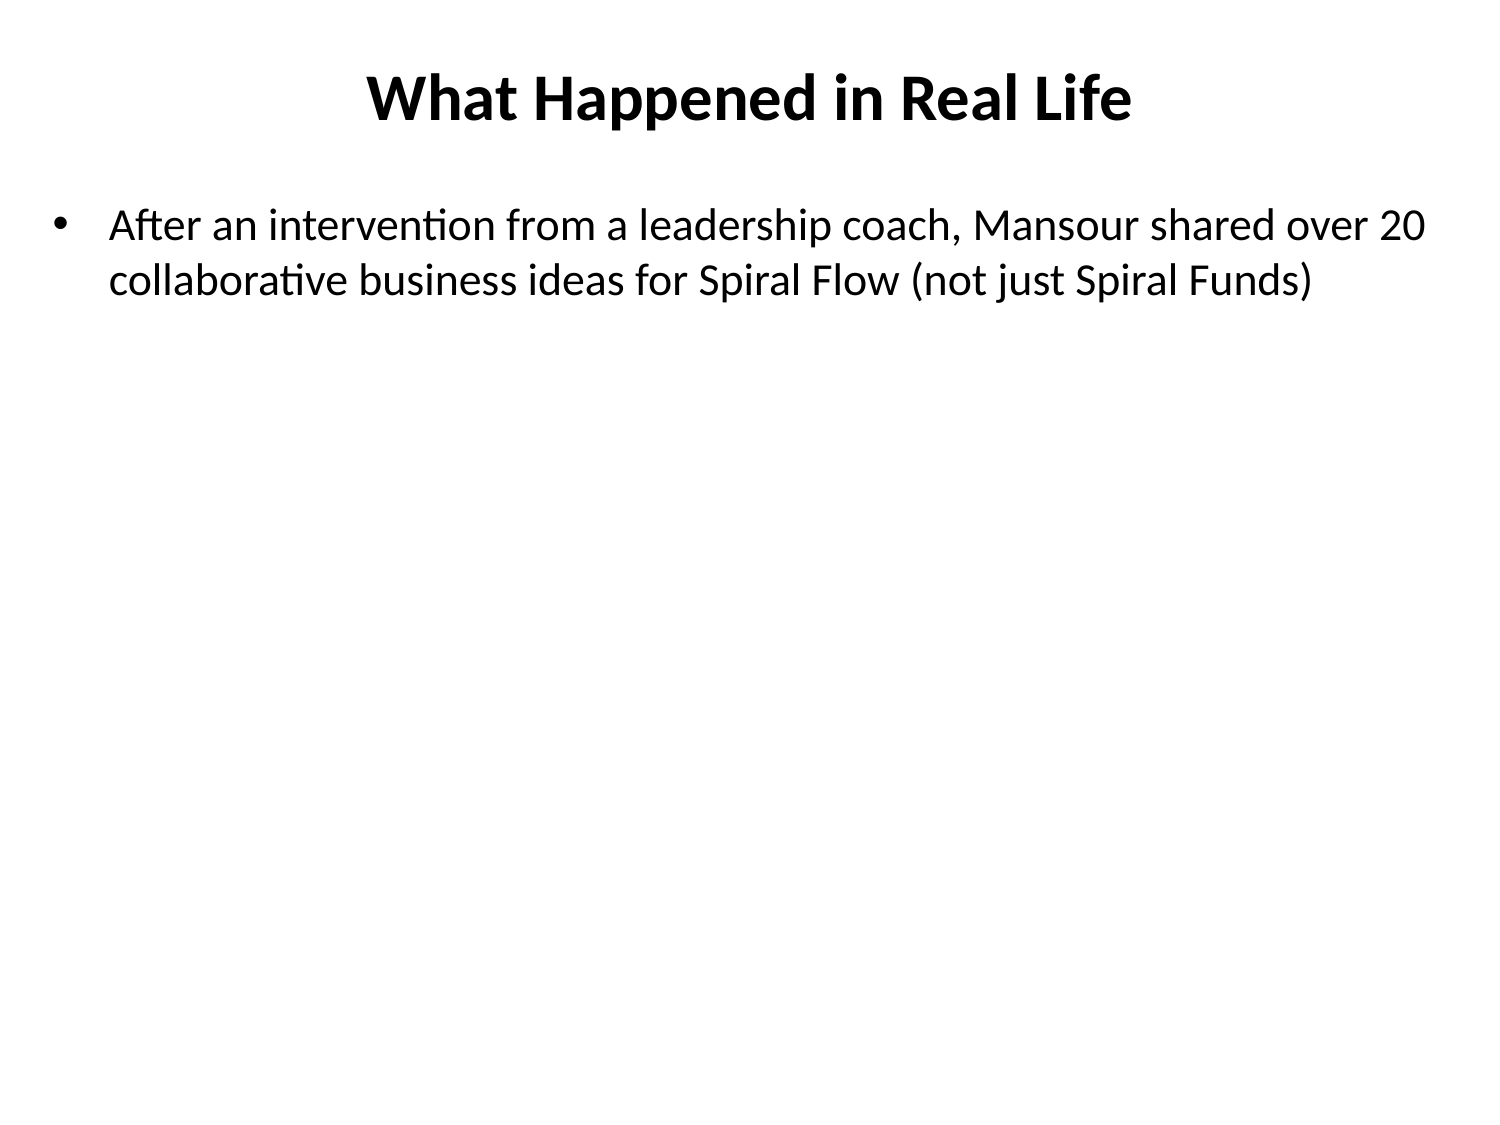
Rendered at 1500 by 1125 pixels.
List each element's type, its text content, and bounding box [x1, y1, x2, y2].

title What Happened in Real Life [75, 0, 1425, 188]
list After an intervention from a leadership coach, Mansour shared over 20 collaborative business ideas for Spiral Flow (not just Spiral Funds) [37, 187, 1450, 1125]
